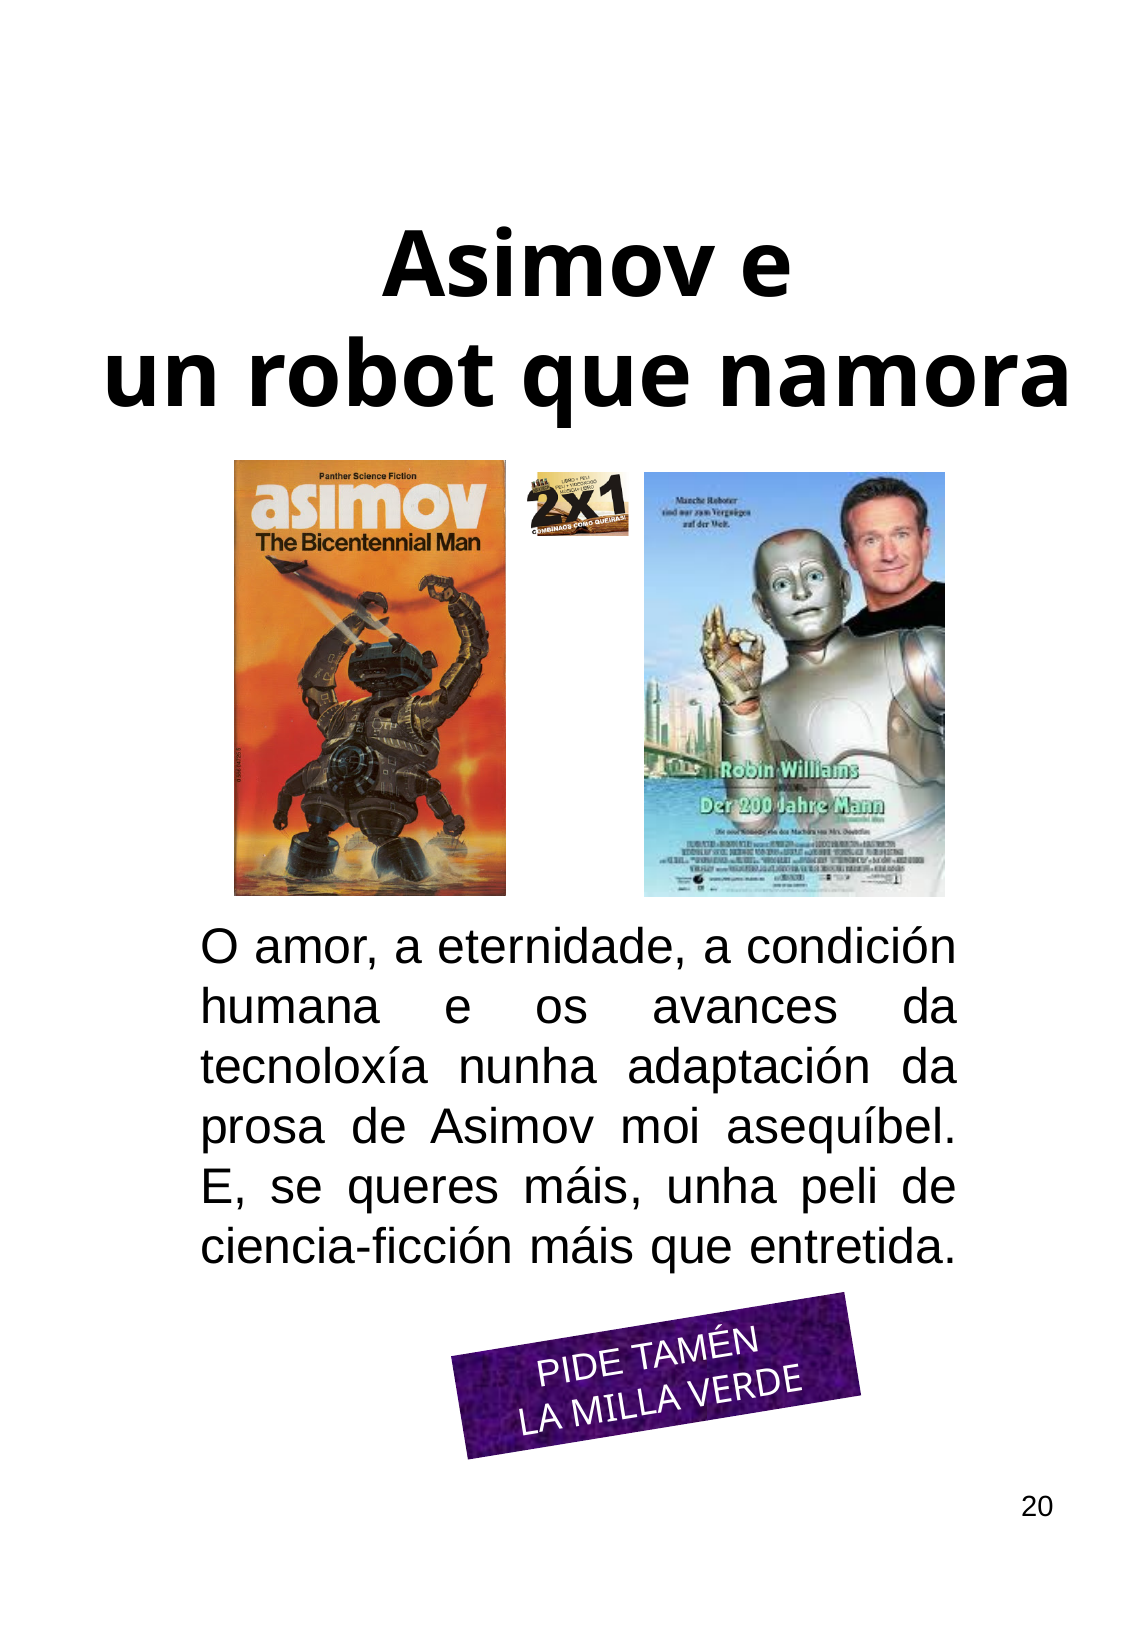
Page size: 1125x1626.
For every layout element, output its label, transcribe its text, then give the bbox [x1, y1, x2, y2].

title Asimov e un robot que namora [81, 179, 1095, 451]
text_box PIDE TAMÉN LA MILLA VERDE [451, 1291, 862, 1460]
picture [527, 472, 629, 536]
picture [234, 460, 506, 896]
list O amor, a eternidade, a condición humana e os avances da tecnoloxía nunha adaptación da prosa de Asimov moi asequíbel. E, se queres máis, unha peli de ciencia-ficción máis que entretida. [128, 905, 973, 1341]
picture [644, 472, 945, 898]
slide_number 20 [806, 1479, 1069, 1593]
